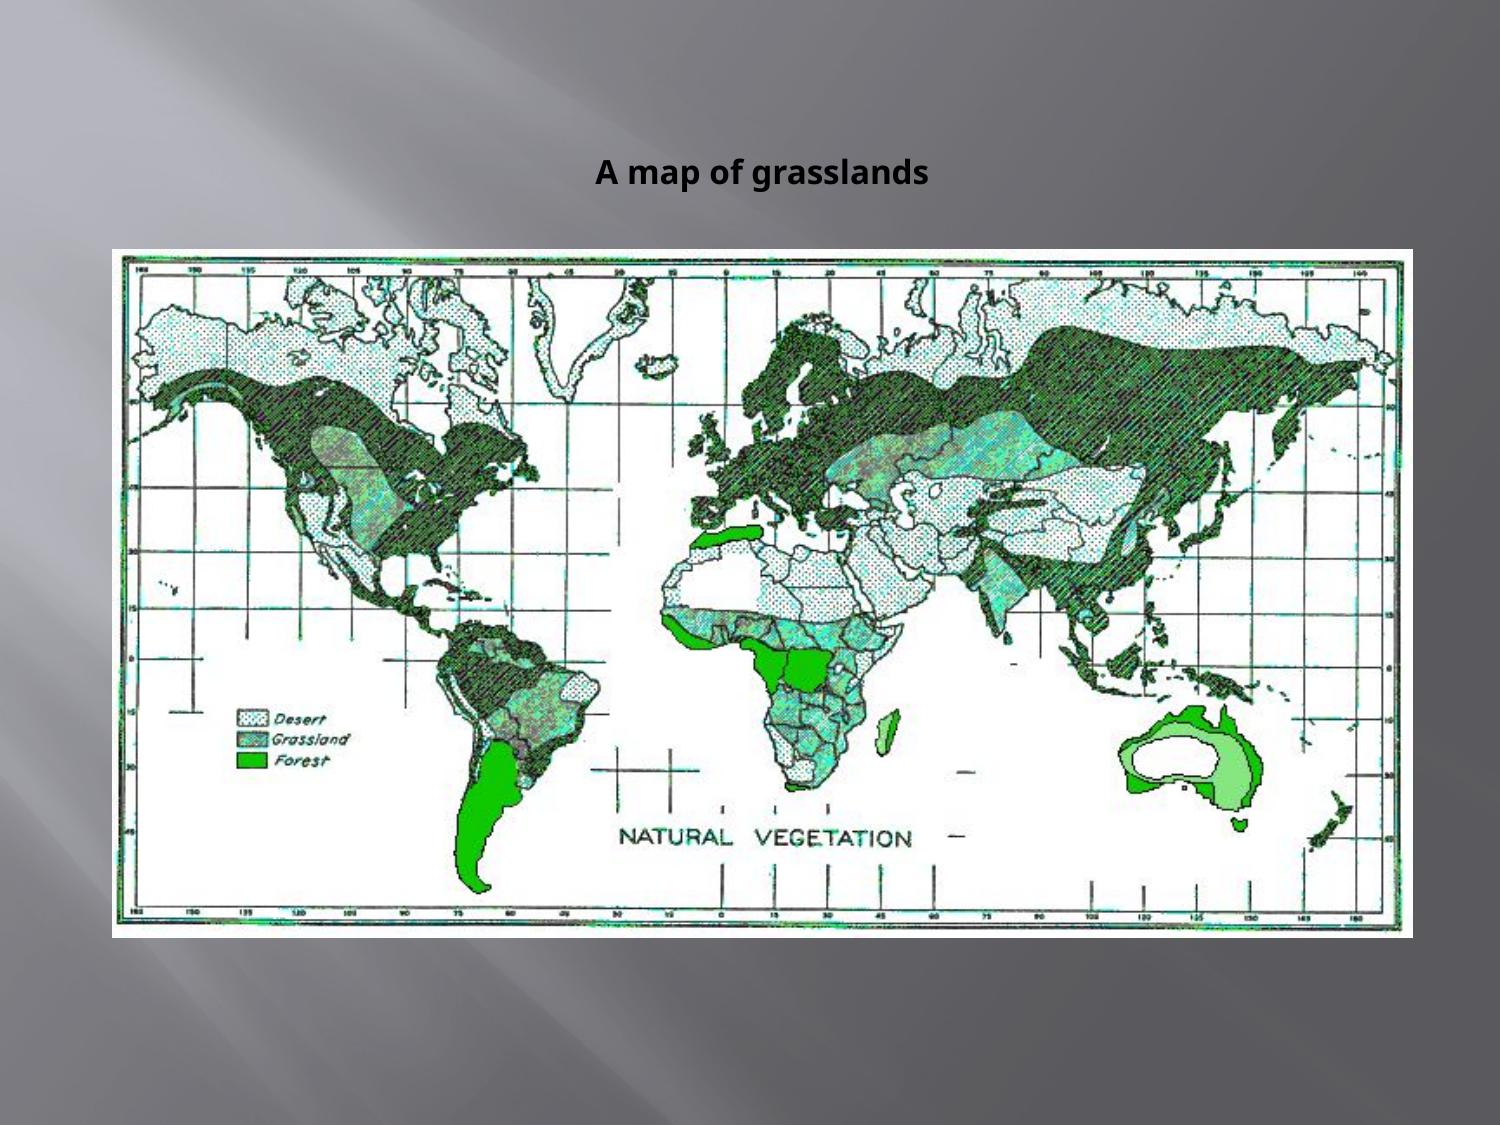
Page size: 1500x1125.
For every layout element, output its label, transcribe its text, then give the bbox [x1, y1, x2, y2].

title A map of grasslands [112, 62, 1413, 200]
picture [112, 249, 1413, 938]
